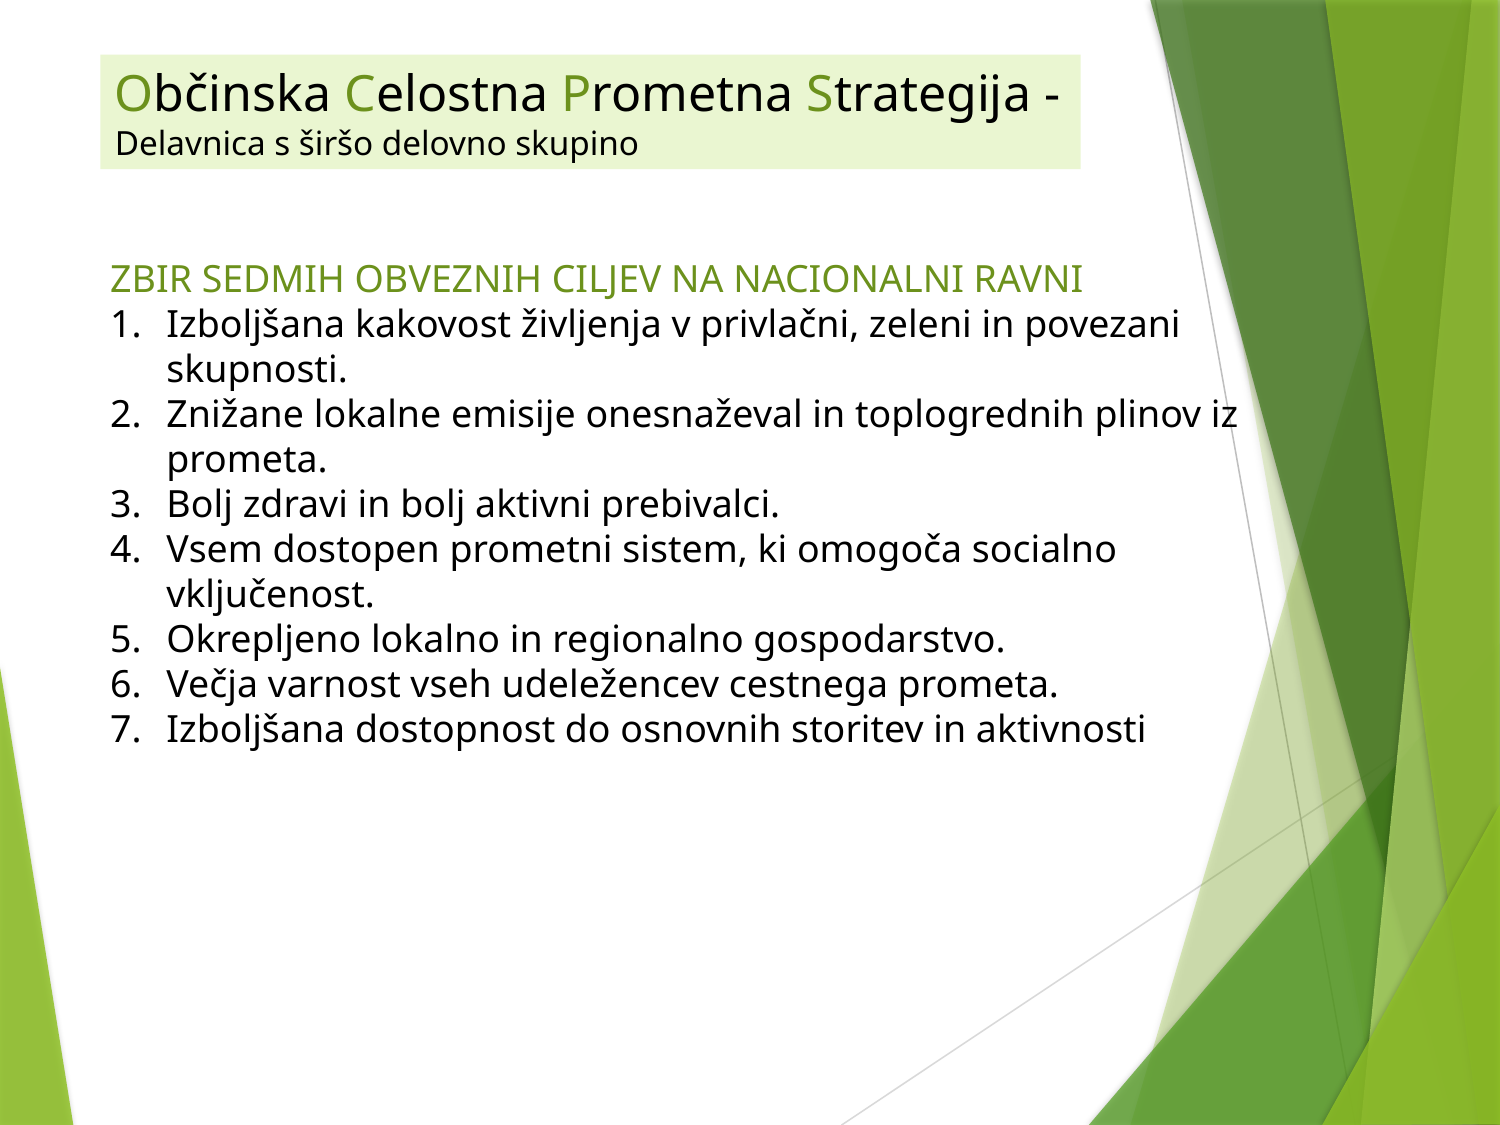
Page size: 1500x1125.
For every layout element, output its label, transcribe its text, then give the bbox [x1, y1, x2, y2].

text_box ZBIR SEDMIH OBVEZNIH CILJEV NA NACIONALNI RAVNI Izboljšana kakovost življenja v privlačni, zeleni in povezani skupnosti. Znižane lokalne emisije onesnaževal in toplogrednih plinov iz prometa. Bolj zdravi in bolj aktivni prebivalci. Vsem dostopen prometni sistem, ki omogoča socialno vključenost. Okrepljeno lokalno in regionalno gospodarstvo. Večja varnost vseh udeležencev cestnega prometa. Izboljšana dostopnost do osnovnih storitev in aktivnosti [95, 248, 1270, 848]
text_box Občinska Celostna Prometna Strategija - Delavnica s širšo delovno skupino [100, 54, 1081, 170]
